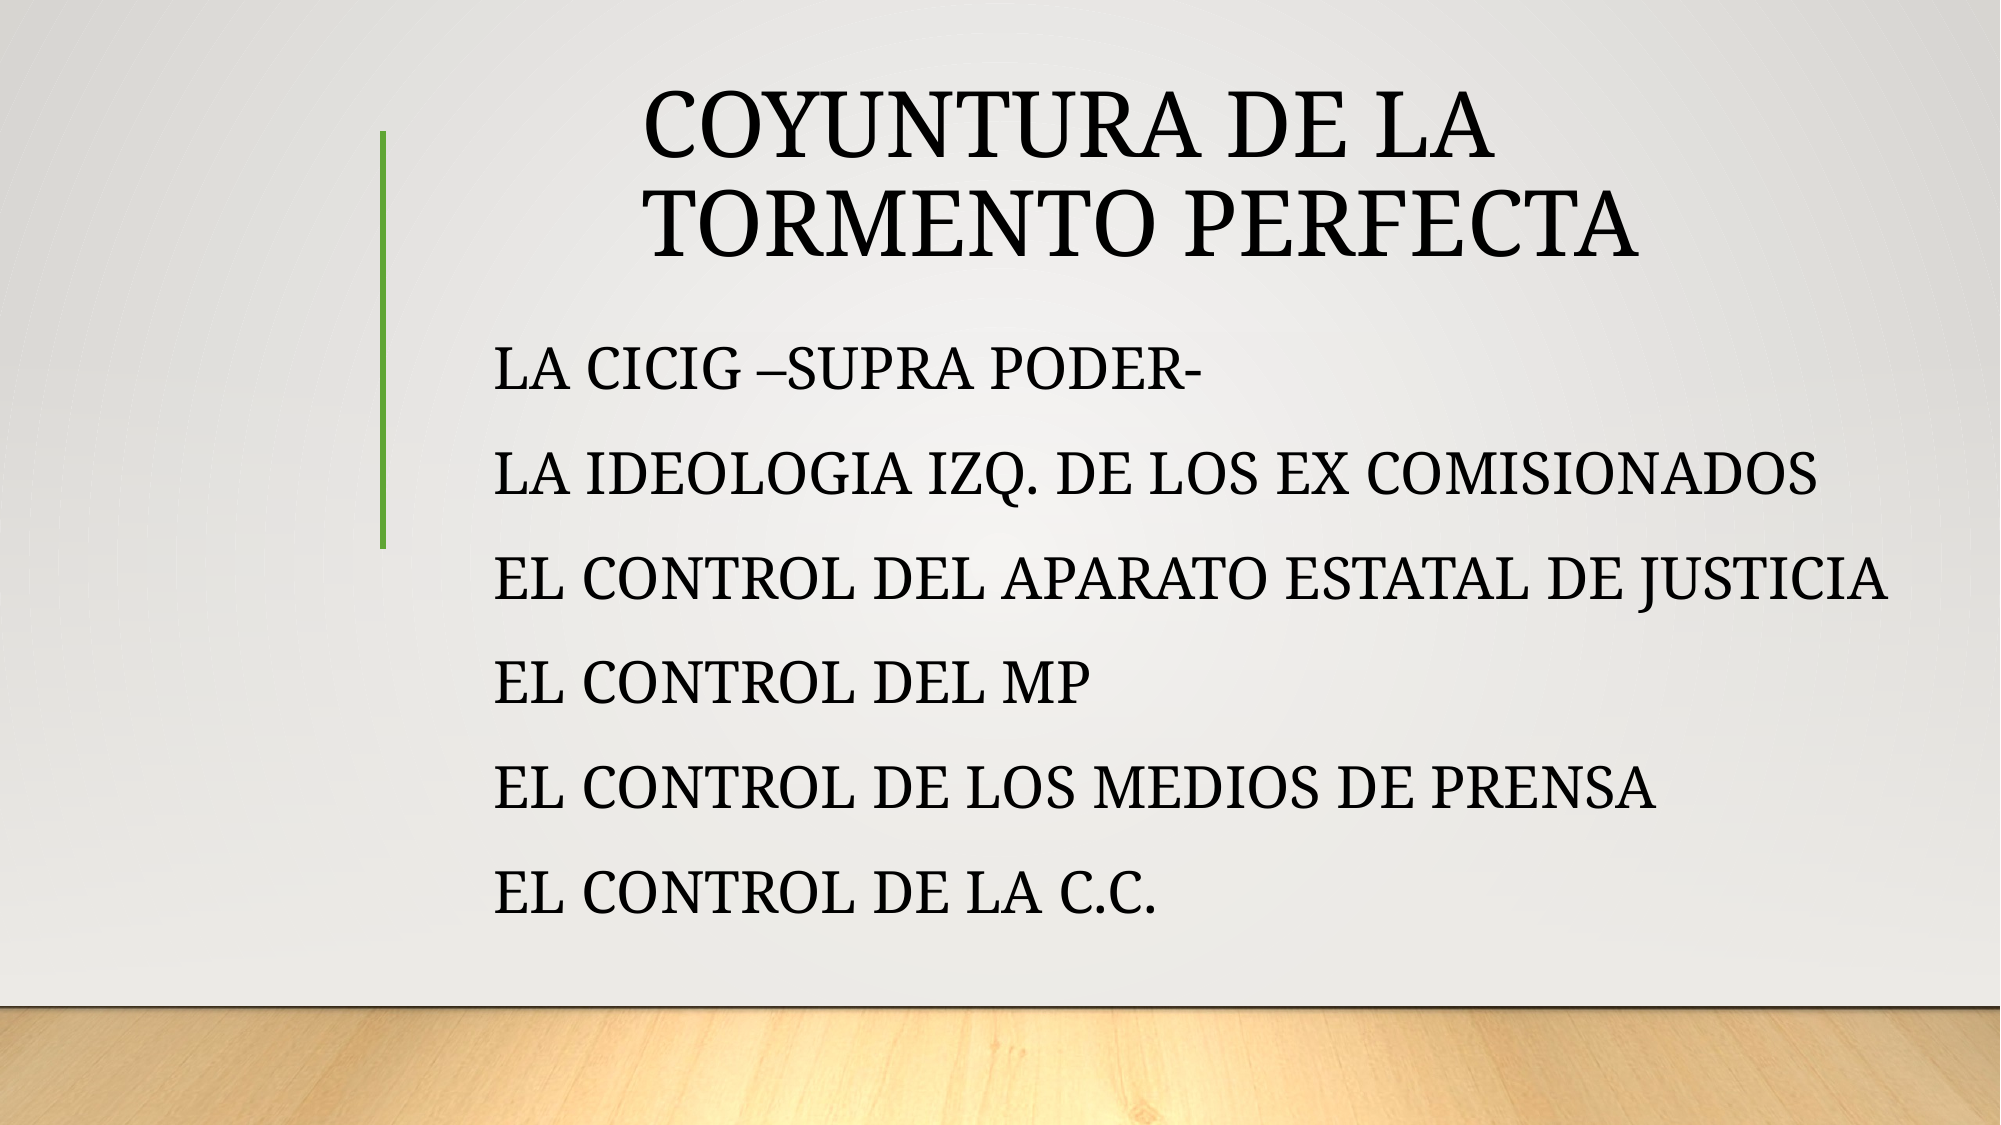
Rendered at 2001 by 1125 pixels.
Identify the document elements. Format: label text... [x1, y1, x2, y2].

subtitle LA CICIG –supra poder- LA IDEOLOGIA izq. DE los EX COMISIONADOs EL CONTROL DEL APARATO ESTATAL DE JUSTICIA EL CONTROL DEL MP EL CONTROL DE LOS MEDIOS DE PRENSA EL CONTROL DE LA C.C. [478, 302, 1966, 523]
title COYUNTURA DE LA TORMENTO PERFECTA [626, 0, 1883, 277]
picture [0, 1006, 2000, 1125]
